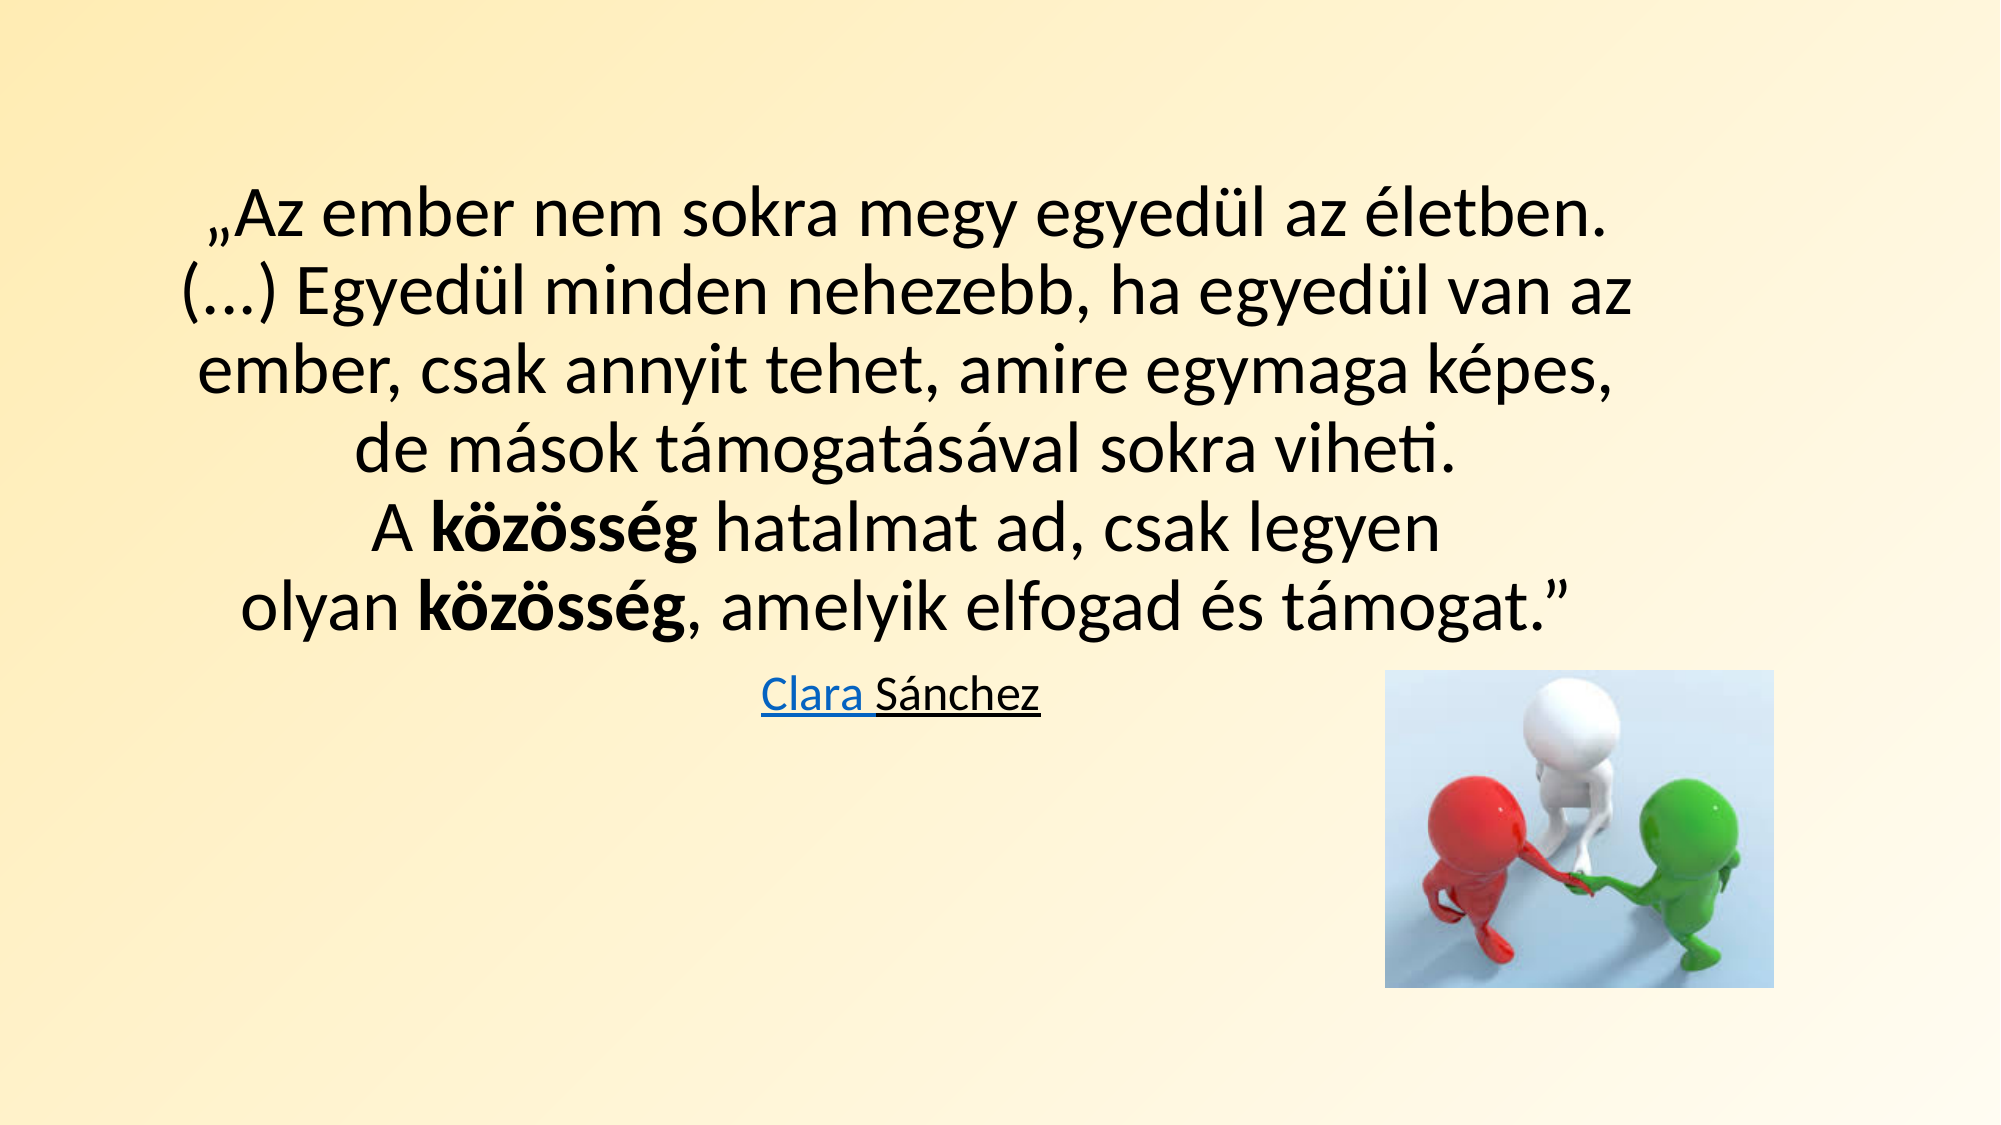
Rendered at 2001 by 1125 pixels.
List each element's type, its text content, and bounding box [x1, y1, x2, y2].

picture [1385, 670, 1774, 988]
subtitle „Az ember nem sokra megy egyedül az életben. (...) Egyedül minden nehezebb, ha egyedül van az ember, csak annyit tehet, amire egymaga képes, de mások támogatásával sokra viheti. A közösség hatalmat ad, csak legyen olyan közösség, amelyik elfogad és támogat.” Clara Sánchez [156, 165, 1657, 760]
